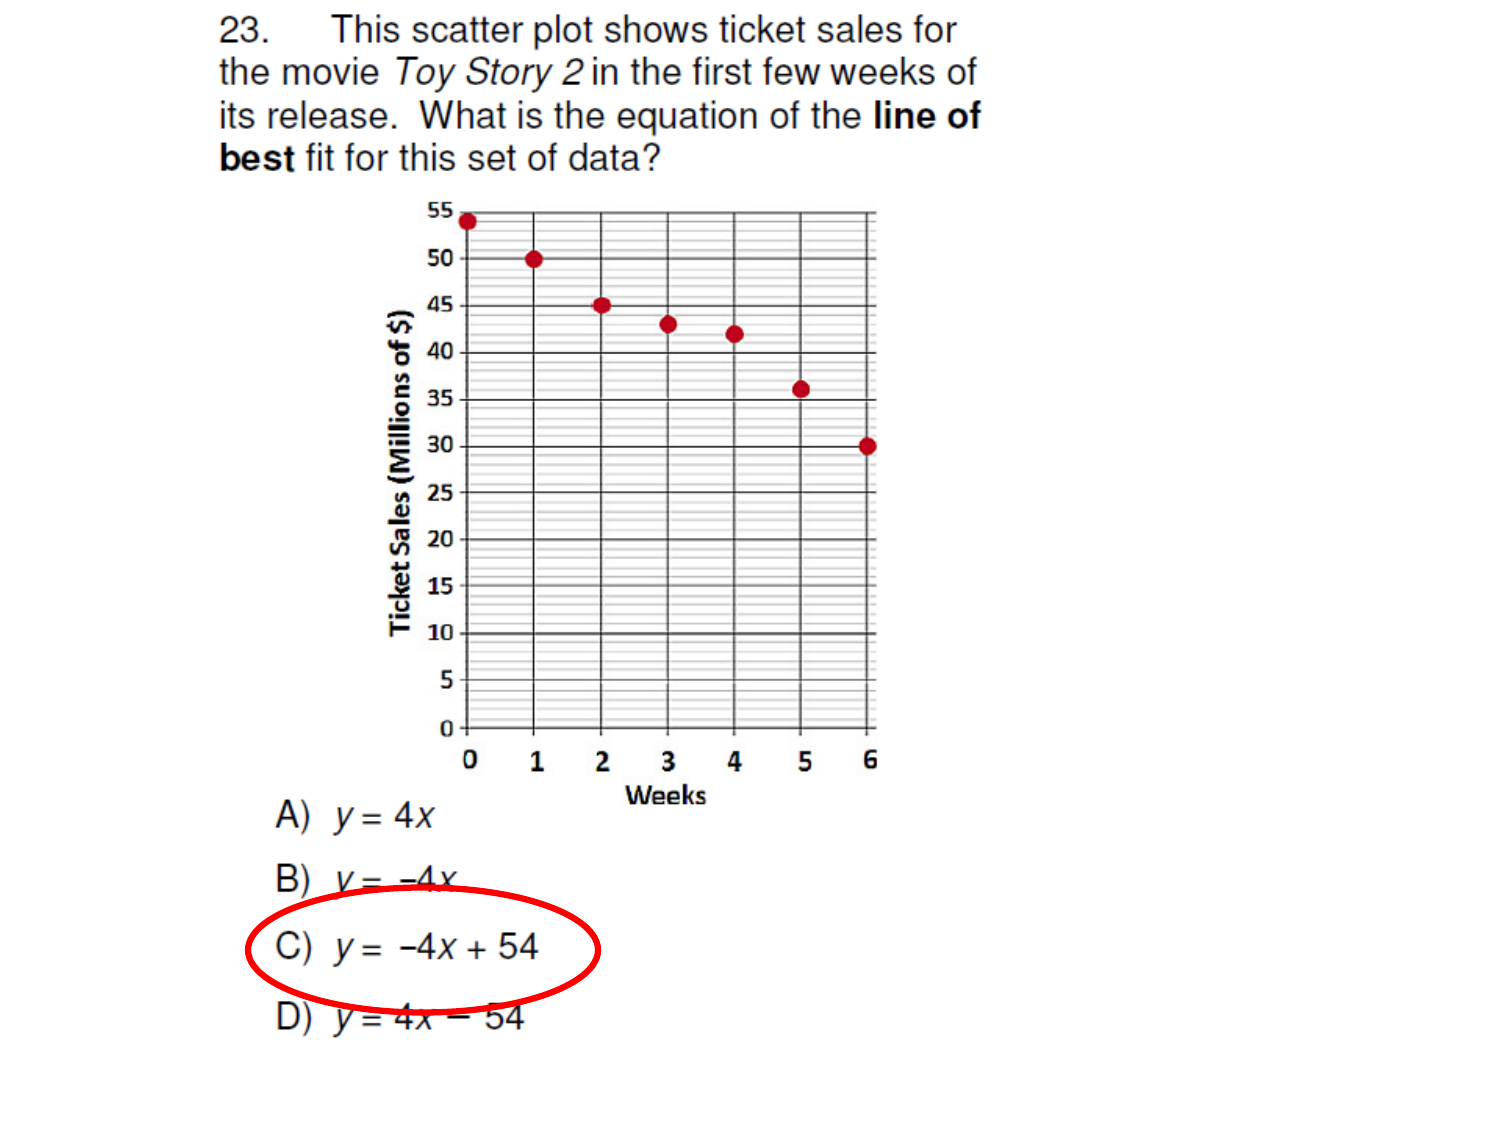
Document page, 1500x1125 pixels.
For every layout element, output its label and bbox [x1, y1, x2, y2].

picture [199, 0, 1021, 1061]
